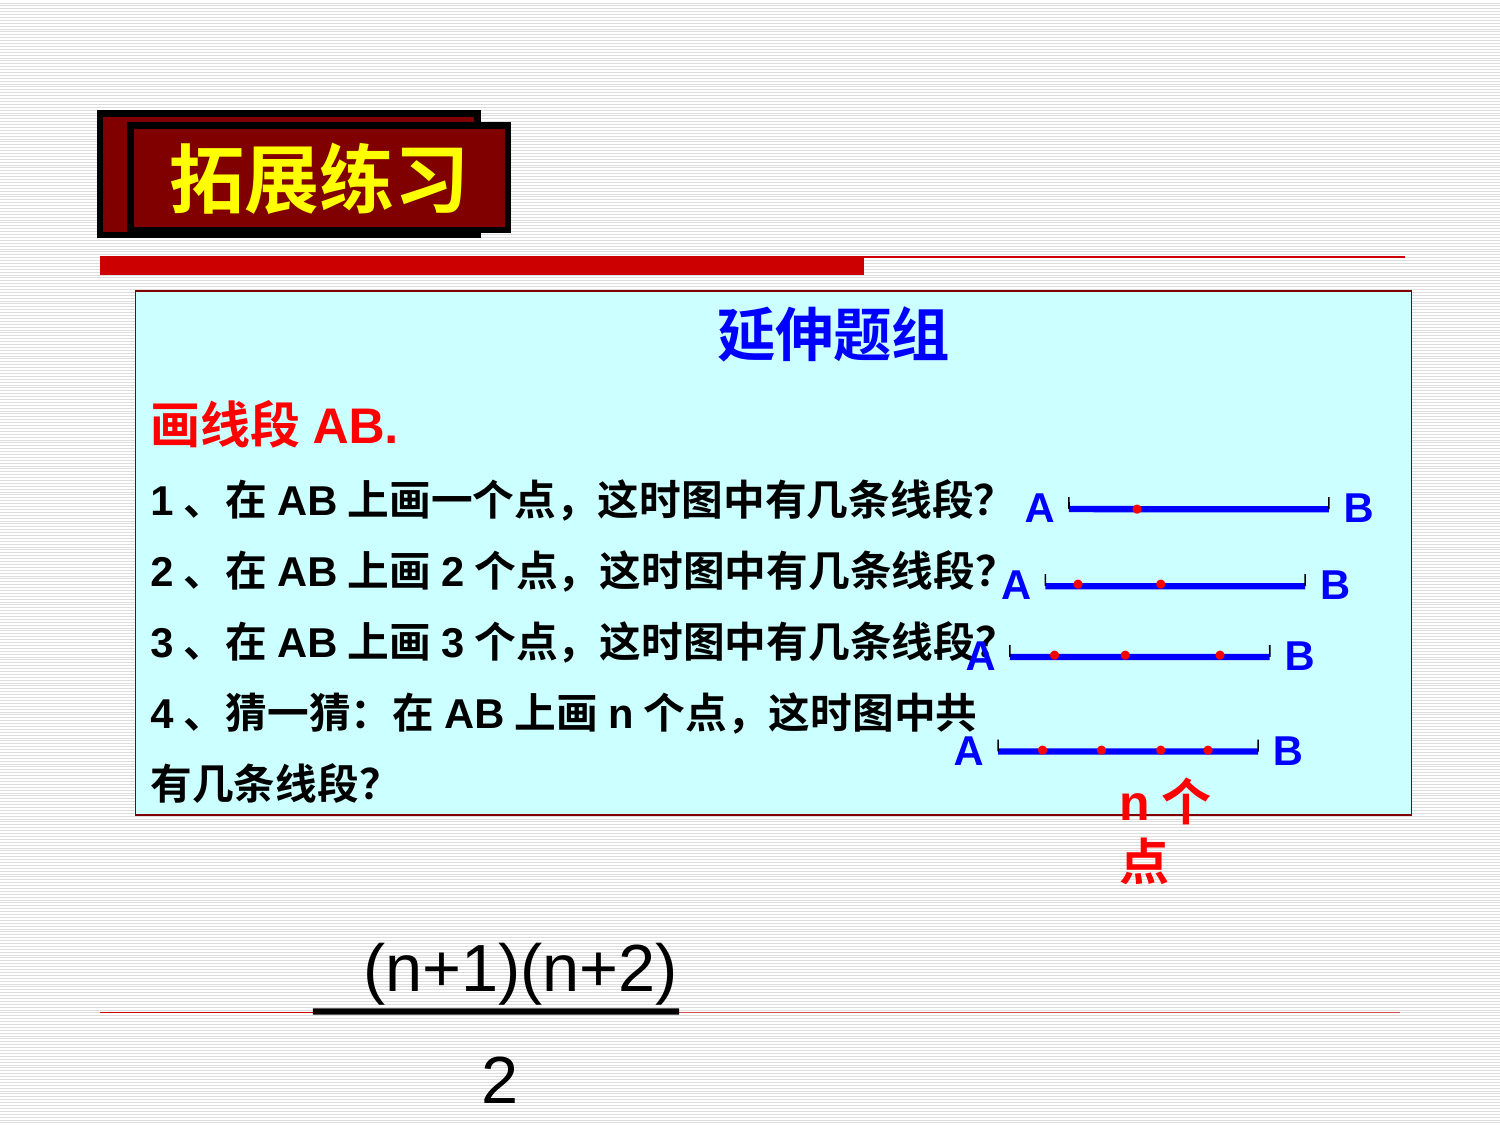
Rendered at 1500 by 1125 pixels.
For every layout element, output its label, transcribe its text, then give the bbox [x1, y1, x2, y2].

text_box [1009, 473, 1400, 539]
text_box (n+1)(n+2) [348, 916, 939, 1012]
text_box [249, 122, 725, 290]
text_box 延伸题组 画线段AB. 1、在AB上画一个点，这时图中有几条线段？ 2、在AB上画2个点，这时图中有几条线段？ 3、在AB上画3个点，这时图中有几条线段？ 4、猜一猜：在AB上画n个点，这时图中共 有几条线段？ [135, 290, 1412, 815]
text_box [100, 113, 509, 238]
text_box n个点 [1104, 790, 1270, 898]
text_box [938, 715, 1330, 782]
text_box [985, 550, 1377, 617]
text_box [950, 621, 1341, 687]
text_box 2 [466, 1029, 1057, 1125]
